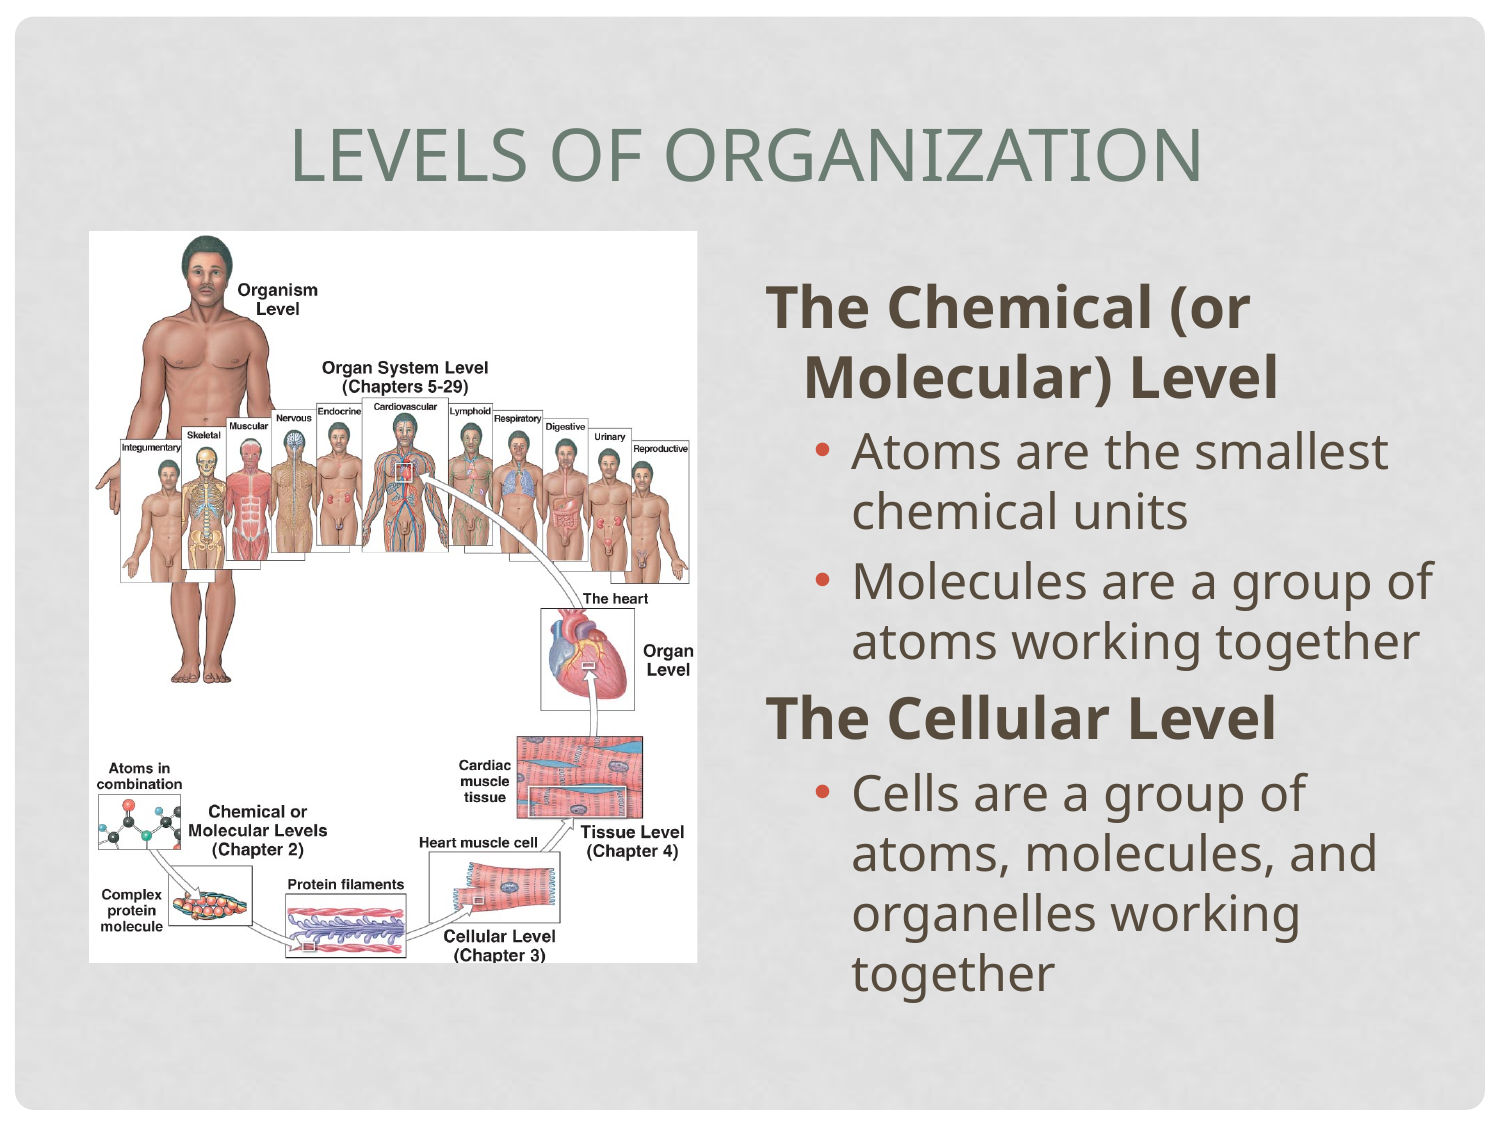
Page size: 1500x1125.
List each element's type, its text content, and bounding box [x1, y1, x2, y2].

title Levels of Organization [69, 66, 1425, 238]
list . [75, 262, 731, 1019]
list The Chemical (or Molecular) Level Atoms are the smallest chemical units Molecules are a group of atoms working together The Cellular Level Cells are a group of atoms, molecules, and organelles working together [731, 262, 1452, 1040]
picture [88, 230, 698, 963]
